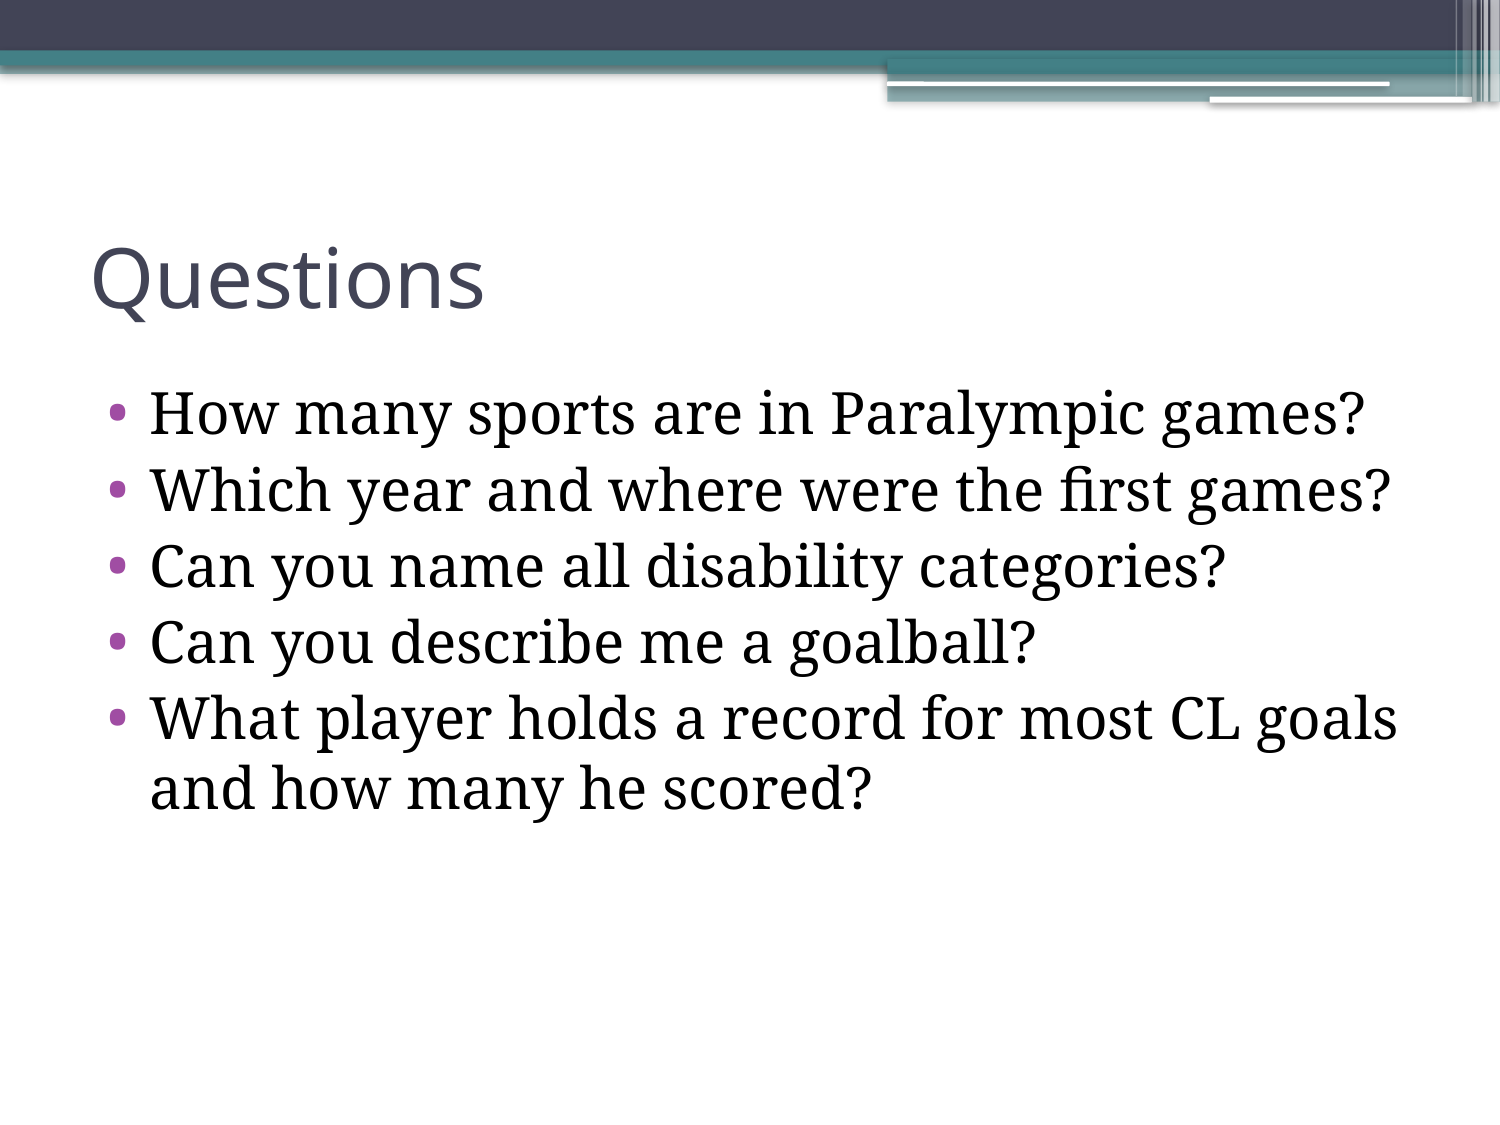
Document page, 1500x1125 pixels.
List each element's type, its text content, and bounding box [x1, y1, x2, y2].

list How many sports are in Paralympic games? Which year and where were the first games? Can you name all disability categories? Can you describe me a goalball? What player holds a record for most CL goals and how many he scored? [75, 368, 1425, 1079]
title Questions [75, 187, 1425, 363]
